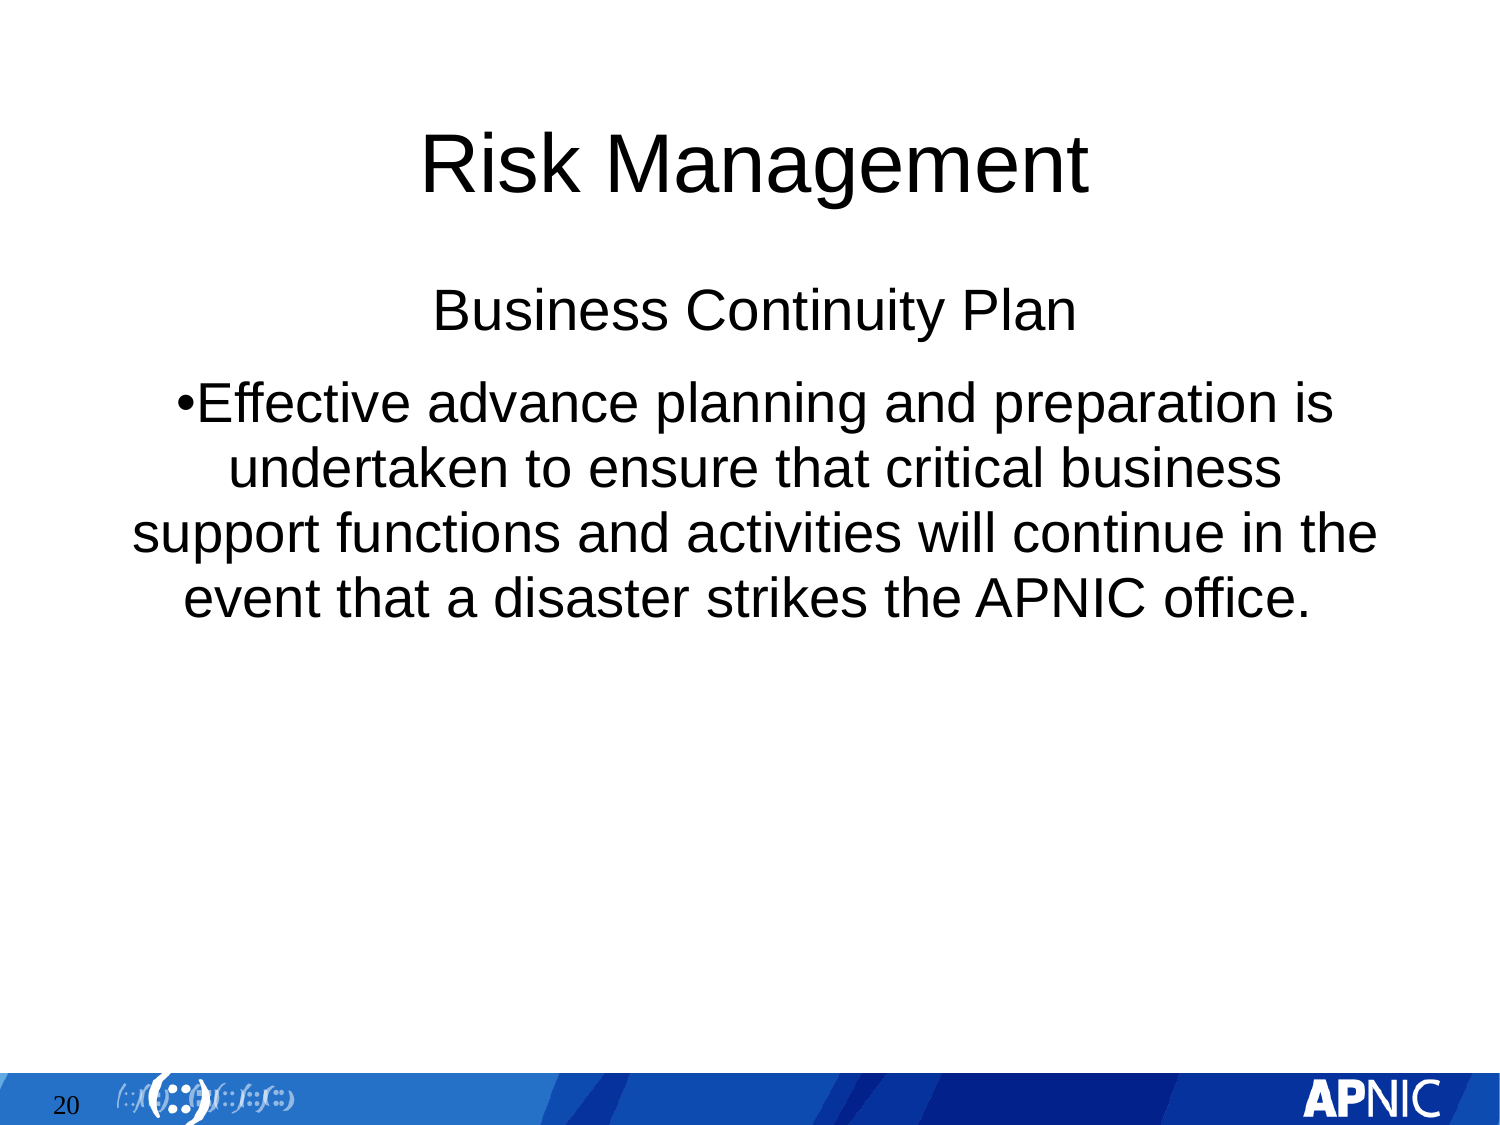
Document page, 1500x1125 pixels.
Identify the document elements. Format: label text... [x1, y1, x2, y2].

subtitle Business Continuity Plan Effective advance planning and preparation is undertaken to ensure that critical business support functions and activities will continue in the event that a disaster strikes the APNIC office. [116, 269, 1395, 1102]
picture [0, 1069, 1500, 1125]
title Risk Management [116, 70, 1393, 259]
slide_number 20 [15, 1087, 81, 1119]
